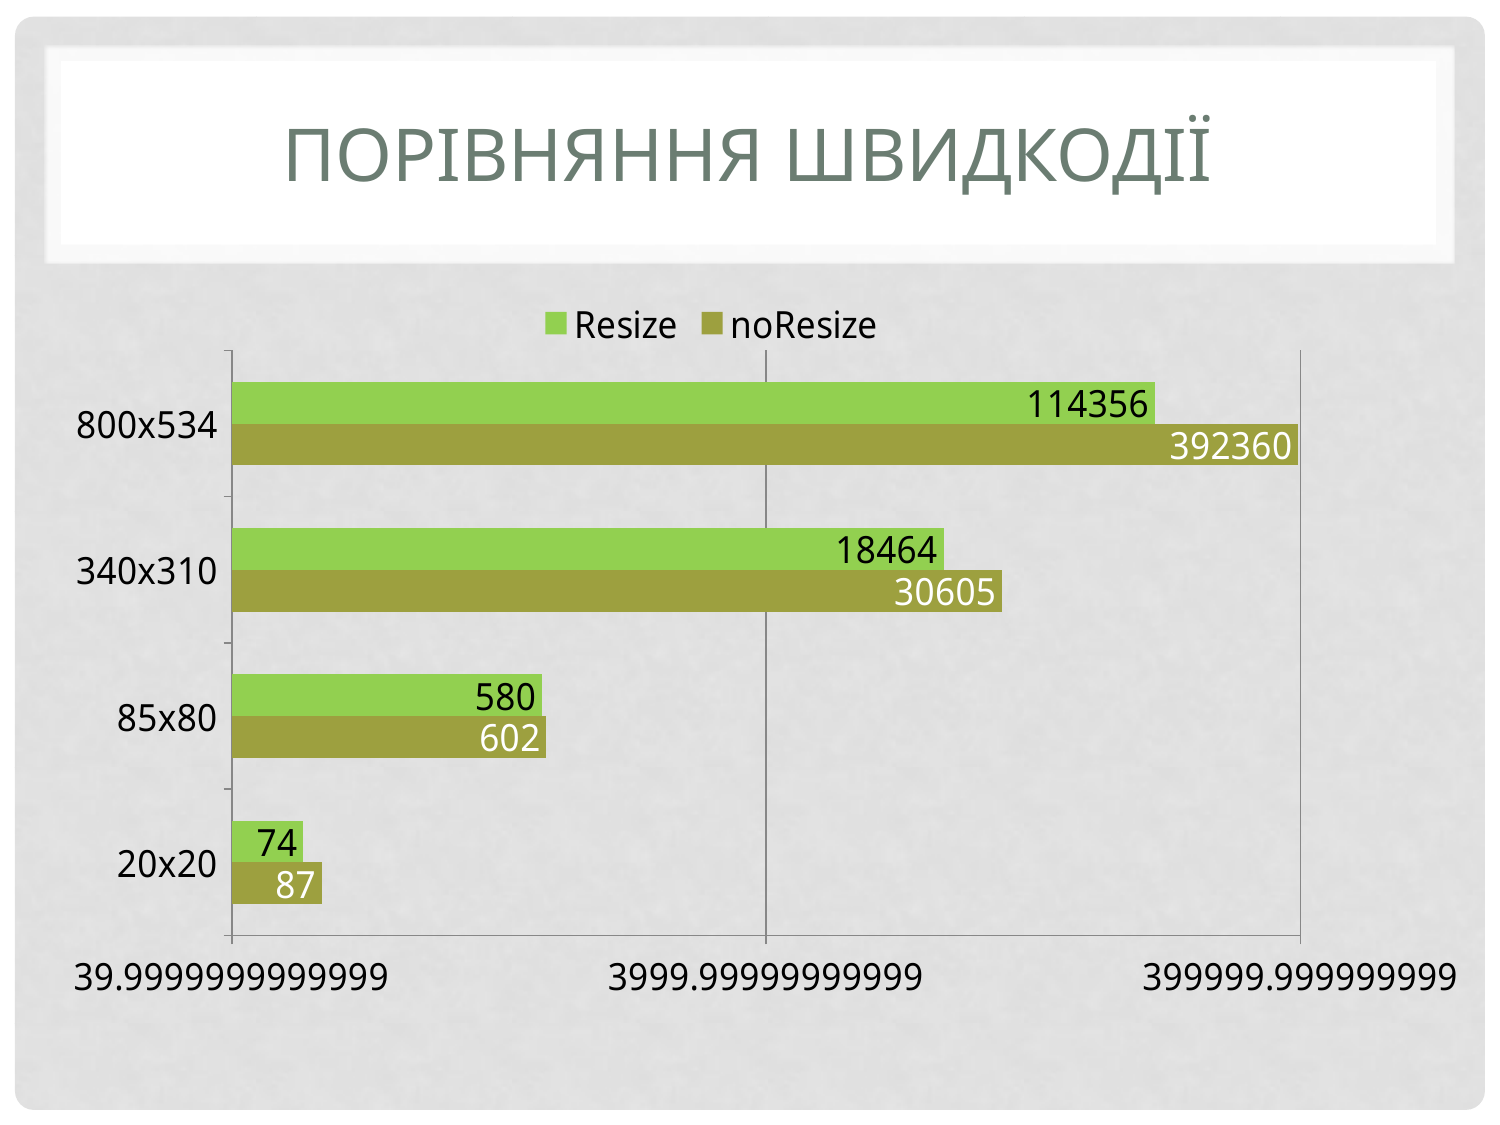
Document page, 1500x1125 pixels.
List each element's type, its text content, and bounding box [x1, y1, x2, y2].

chart [52, 278, 1459, 1029]
title Порівняння швидкодії [69, 66, 1425, 238]
